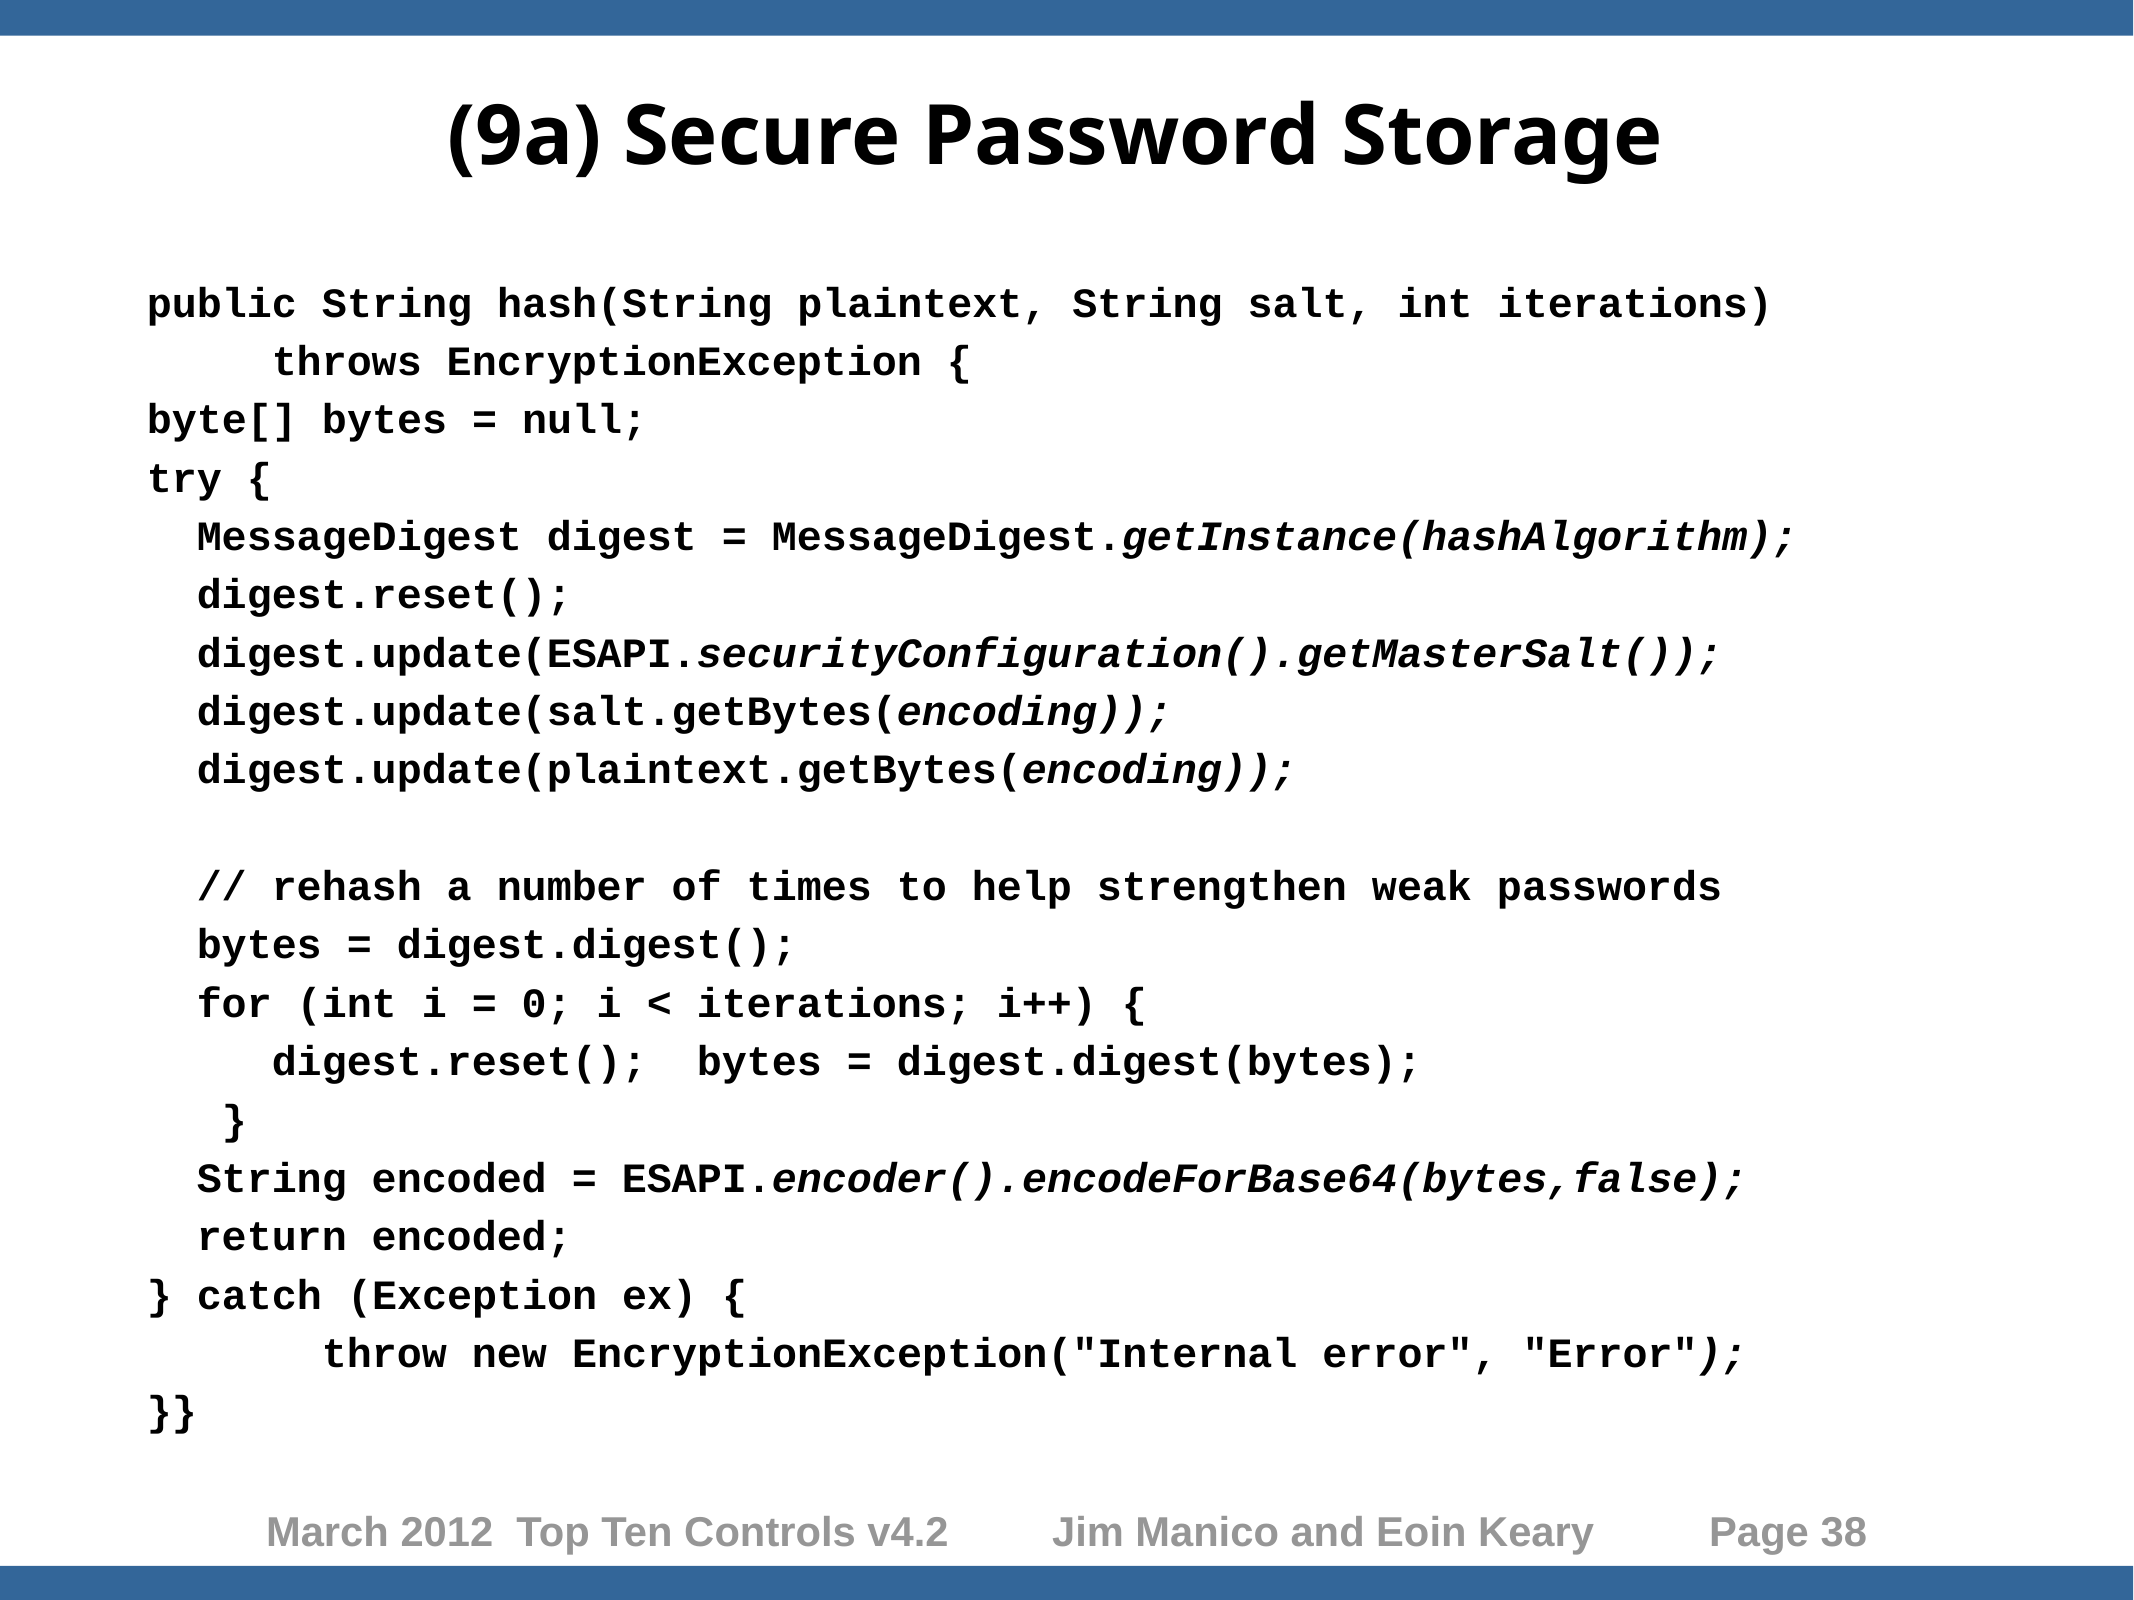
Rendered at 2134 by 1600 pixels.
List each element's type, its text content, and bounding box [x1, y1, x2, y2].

title (9a) Secure Password Storage [0, 37, 2134, 225]
list public String hash(String plaintext, String salt, int iterations) throws EncryptionException { byte[] bytes = null; try { MessageDigest digest = MessageDigest.getInstance(hashAlgorithm); digest.reset(); digest.update(ESAPI.securityConfiguration().getMasterSalt()); digest.update(salt.getBytes(encoding)); digest.update(plaintext.getBytes(encoding)); // rehash a number of times to help strengthen weak passwords bytes = digest.digest(); for (int i = 0; i < iterations; i++) { digest.reset(); bytes = digest.digest(bytes); } String encoded = ESAPI.encoder().encodeForBase64(bytes,false); return encoded; } catch (Exception ex) { throw new EncryptionException("Internal error", "Error"); }} [125, 264, 2046, 1388]
